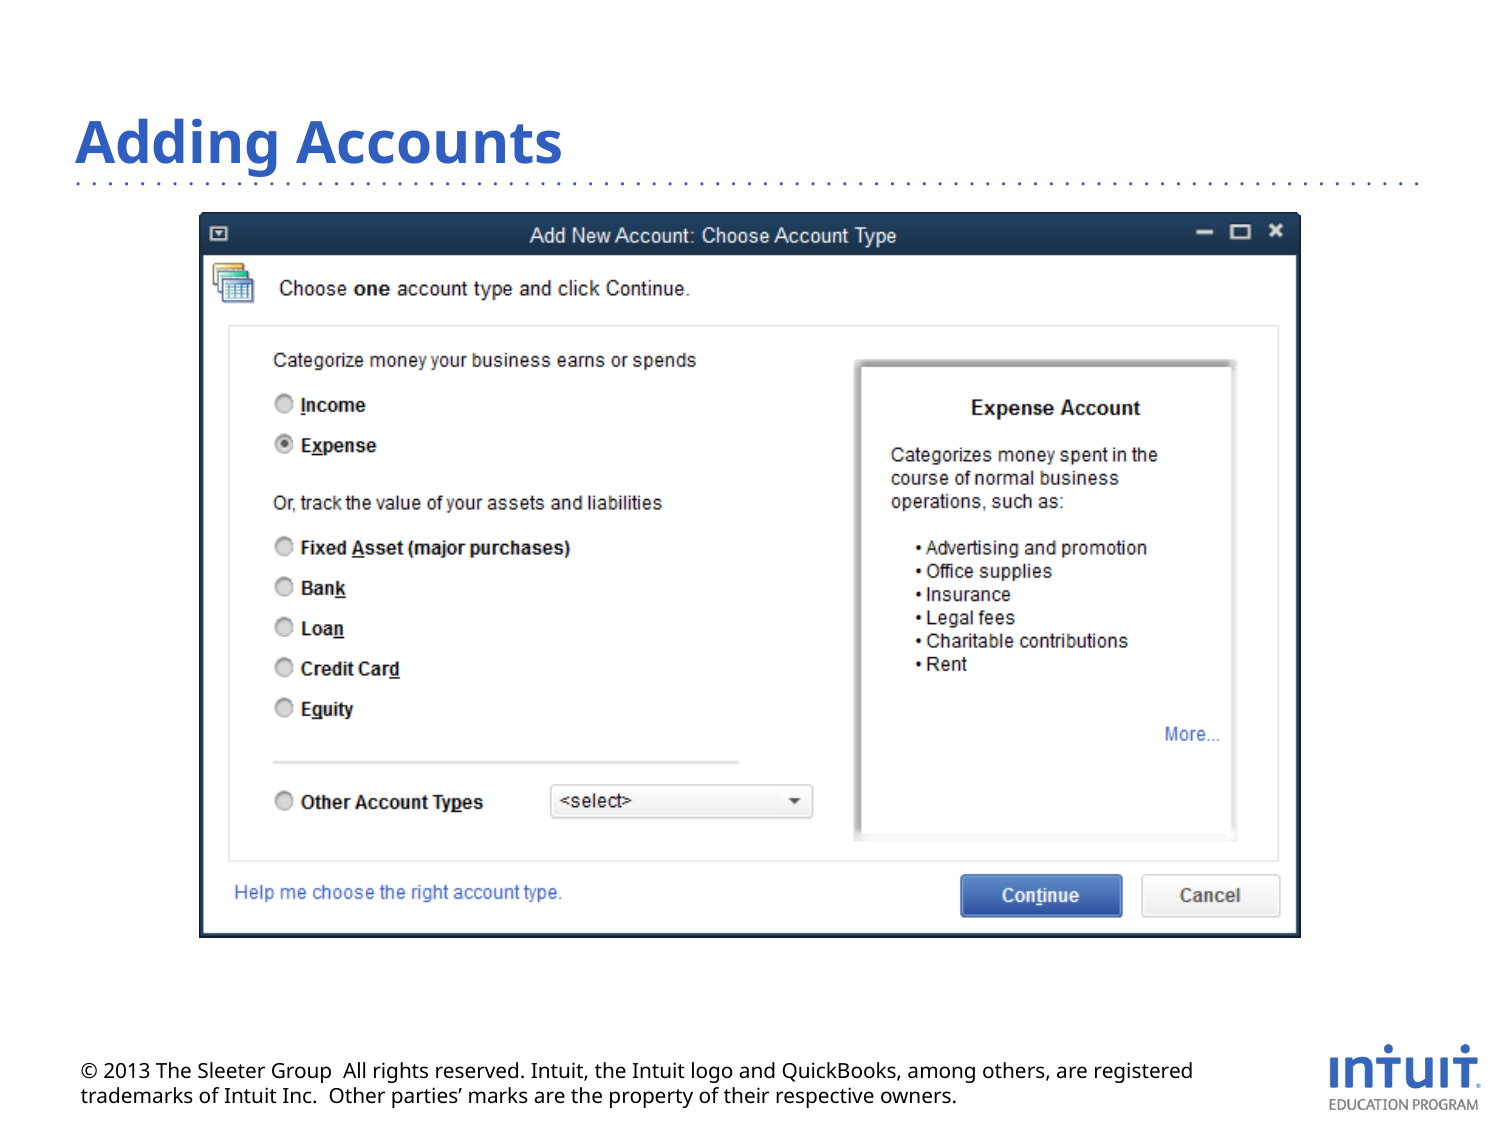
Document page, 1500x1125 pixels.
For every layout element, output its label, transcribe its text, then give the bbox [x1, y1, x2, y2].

picture [1325, 1039, 1485, 1116]
picture [199, 212, 1301, 938]
title Adding Accounts [75, 50, 1425, 175]
